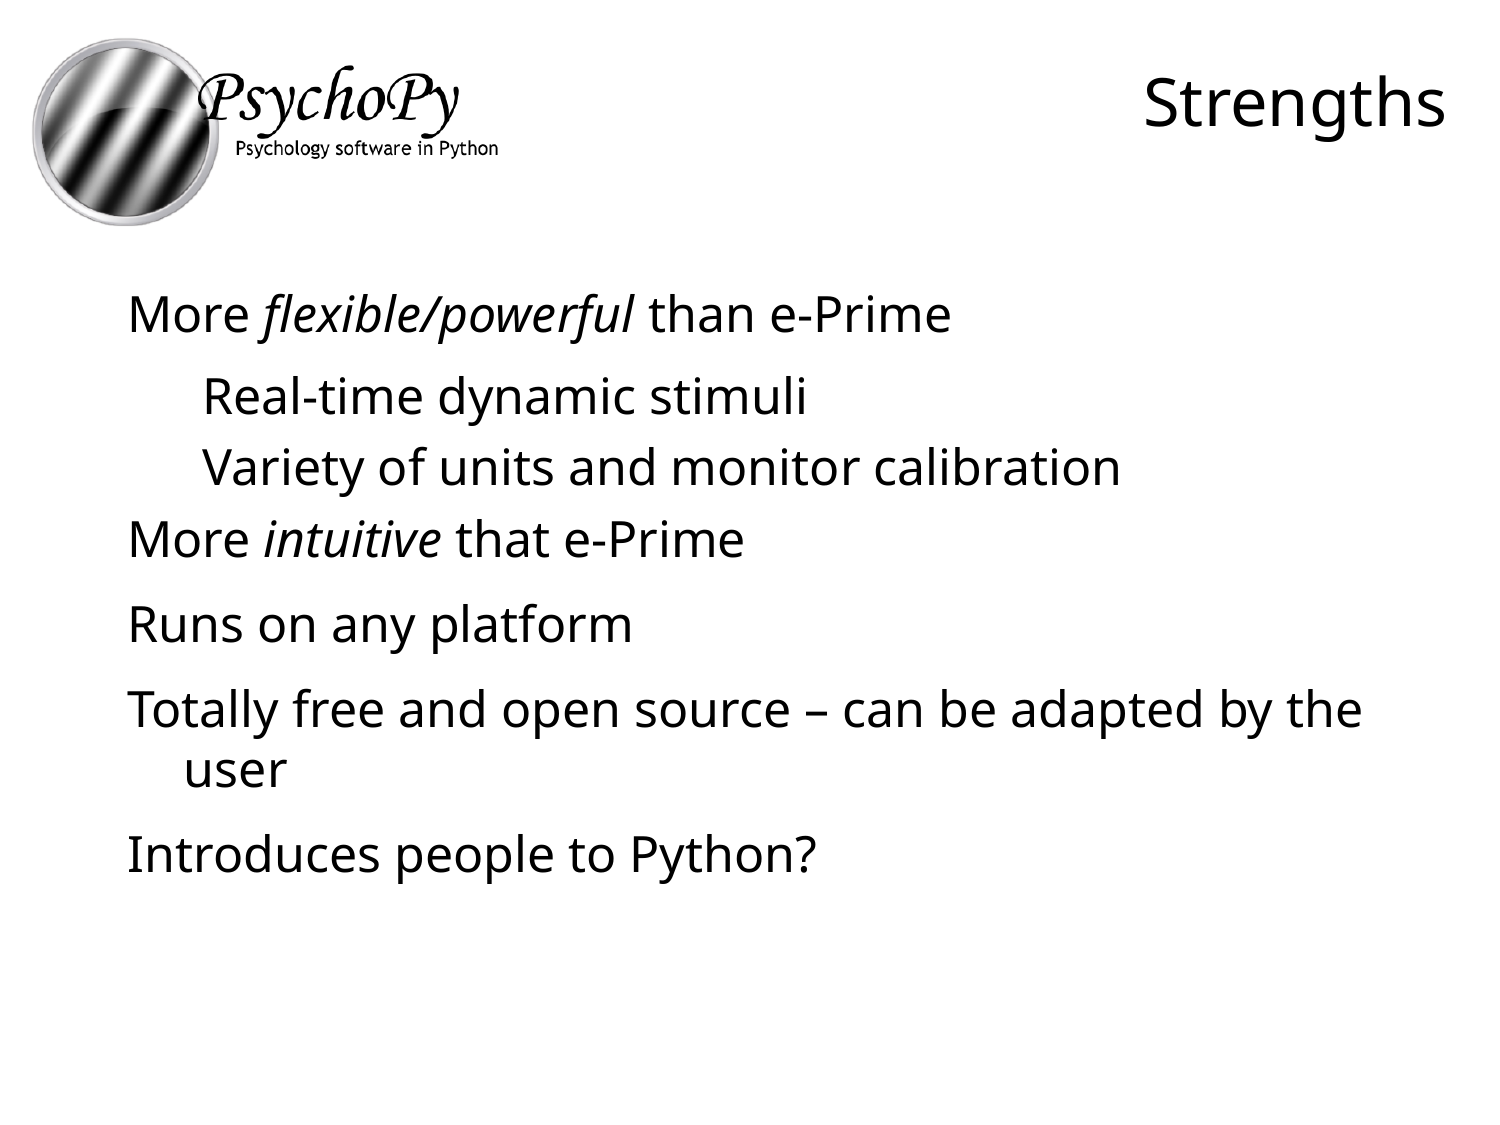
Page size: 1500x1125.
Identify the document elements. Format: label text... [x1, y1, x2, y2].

picture [29, 35, 546, 230]
title Strengths [587, 37, 1463, 163]
list More flexible/powerful than e-Prime Real-time dynamic stimuli Variety of units and monitor calibration More intuitive that e-Prime Runs on any platform Totally free and open source – can be adapted by the user Introduces people to Python? [112, 274, 1388, 1001]
